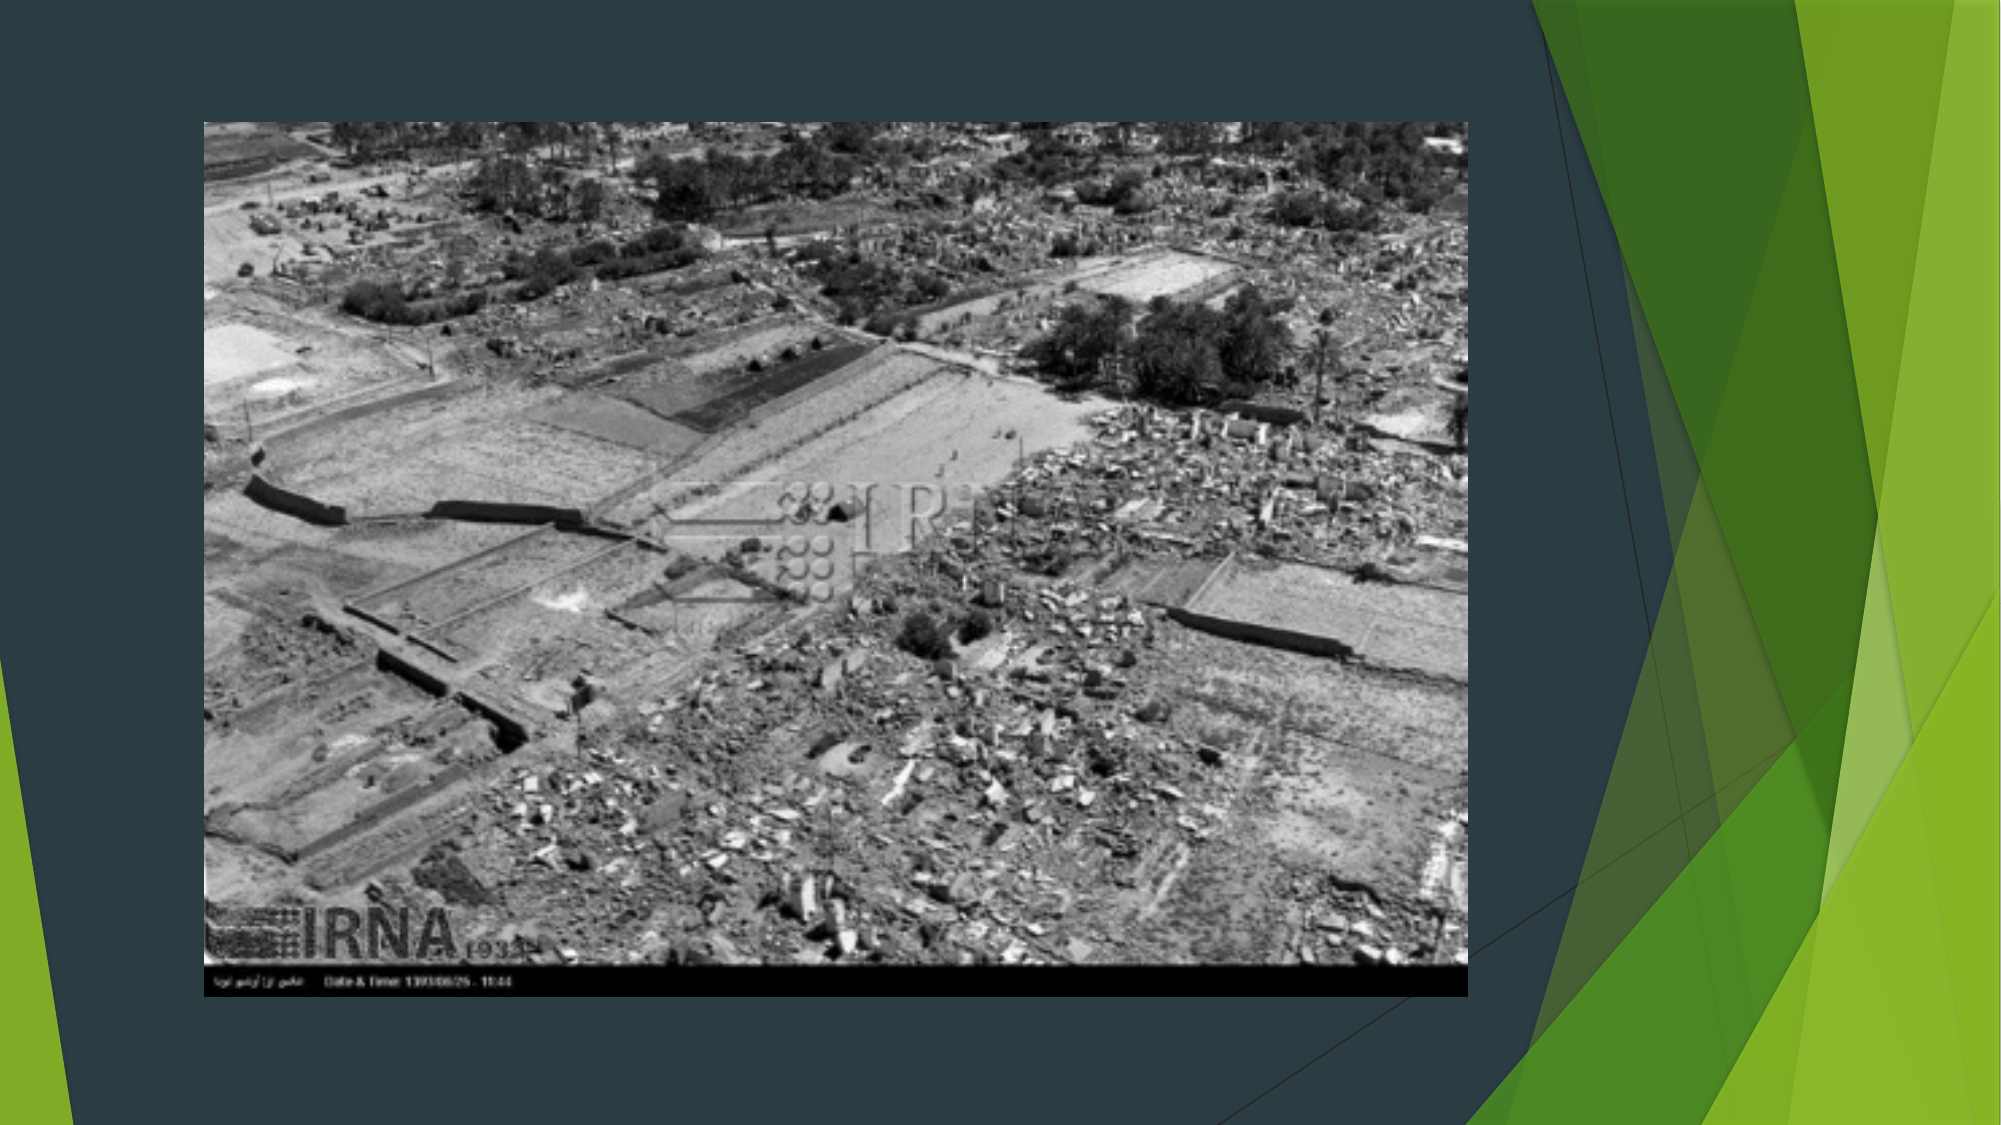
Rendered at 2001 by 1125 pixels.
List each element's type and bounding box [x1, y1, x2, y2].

list [203, 121, 1468, 998]
